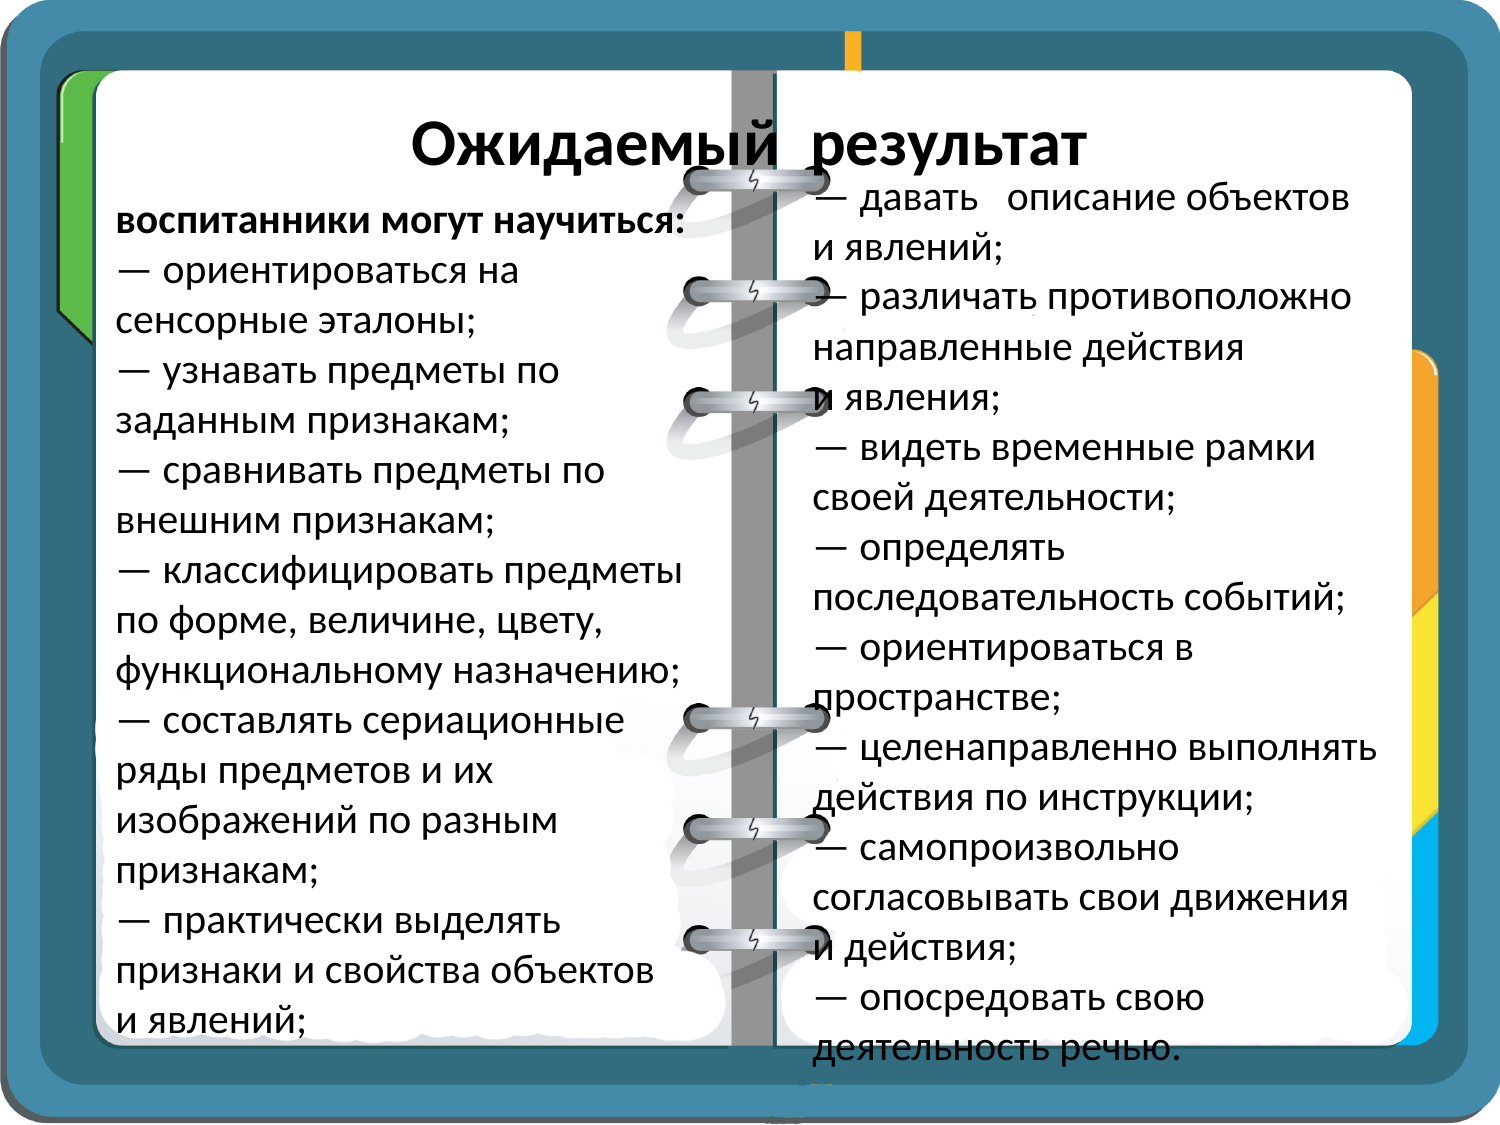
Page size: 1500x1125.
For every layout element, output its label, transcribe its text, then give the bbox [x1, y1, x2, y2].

title Ожидаемый результат [75, 45, 1425, 233]
picture [0, 0, 1500, 1125]
list — давать описание объектов и явлений; — различать противоположно направленные действия и явления; — видеть временные рамки своей деятельности; — определять последовательность событий; — ориентироваться в пространстве; — целенаправленно выполнять действия по инструкции; — самопроизвольно согласовывать свои движения и действия; — опосредовать свою деятельность речью. [797, 160, 1425, 1005]
list воспитанники могут научиться: — ориентироваться на сенсорные эталоны; — узнавать предметы по заданным признакам; — сравнивать предметы по внешним признакам; — классифицировать предметы по форме, величине, цвету, функциональному назначению; — составлять сериационные ряды предметов и их изображений по разным признакам; — практически выделять признаки и свойства объектов и явлений; [100, 184, 738, 1005]
